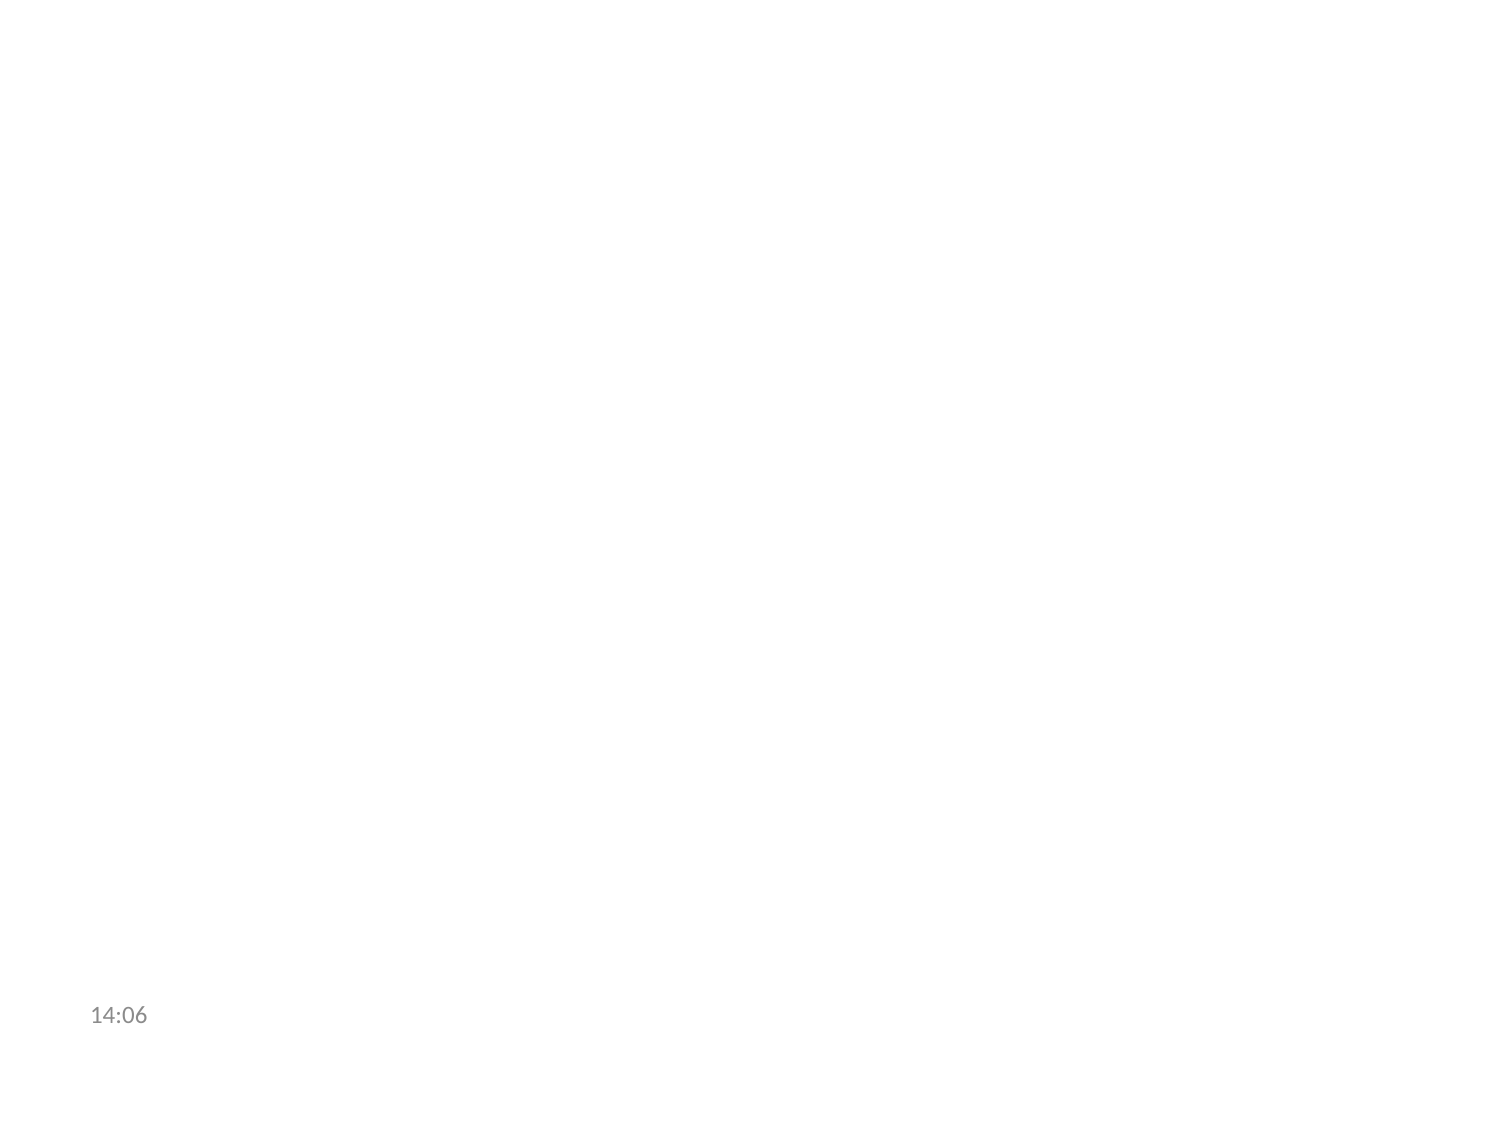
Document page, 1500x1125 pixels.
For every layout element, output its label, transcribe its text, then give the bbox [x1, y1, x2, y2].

text_box 15:35 [75, 983, 425, 1044]
